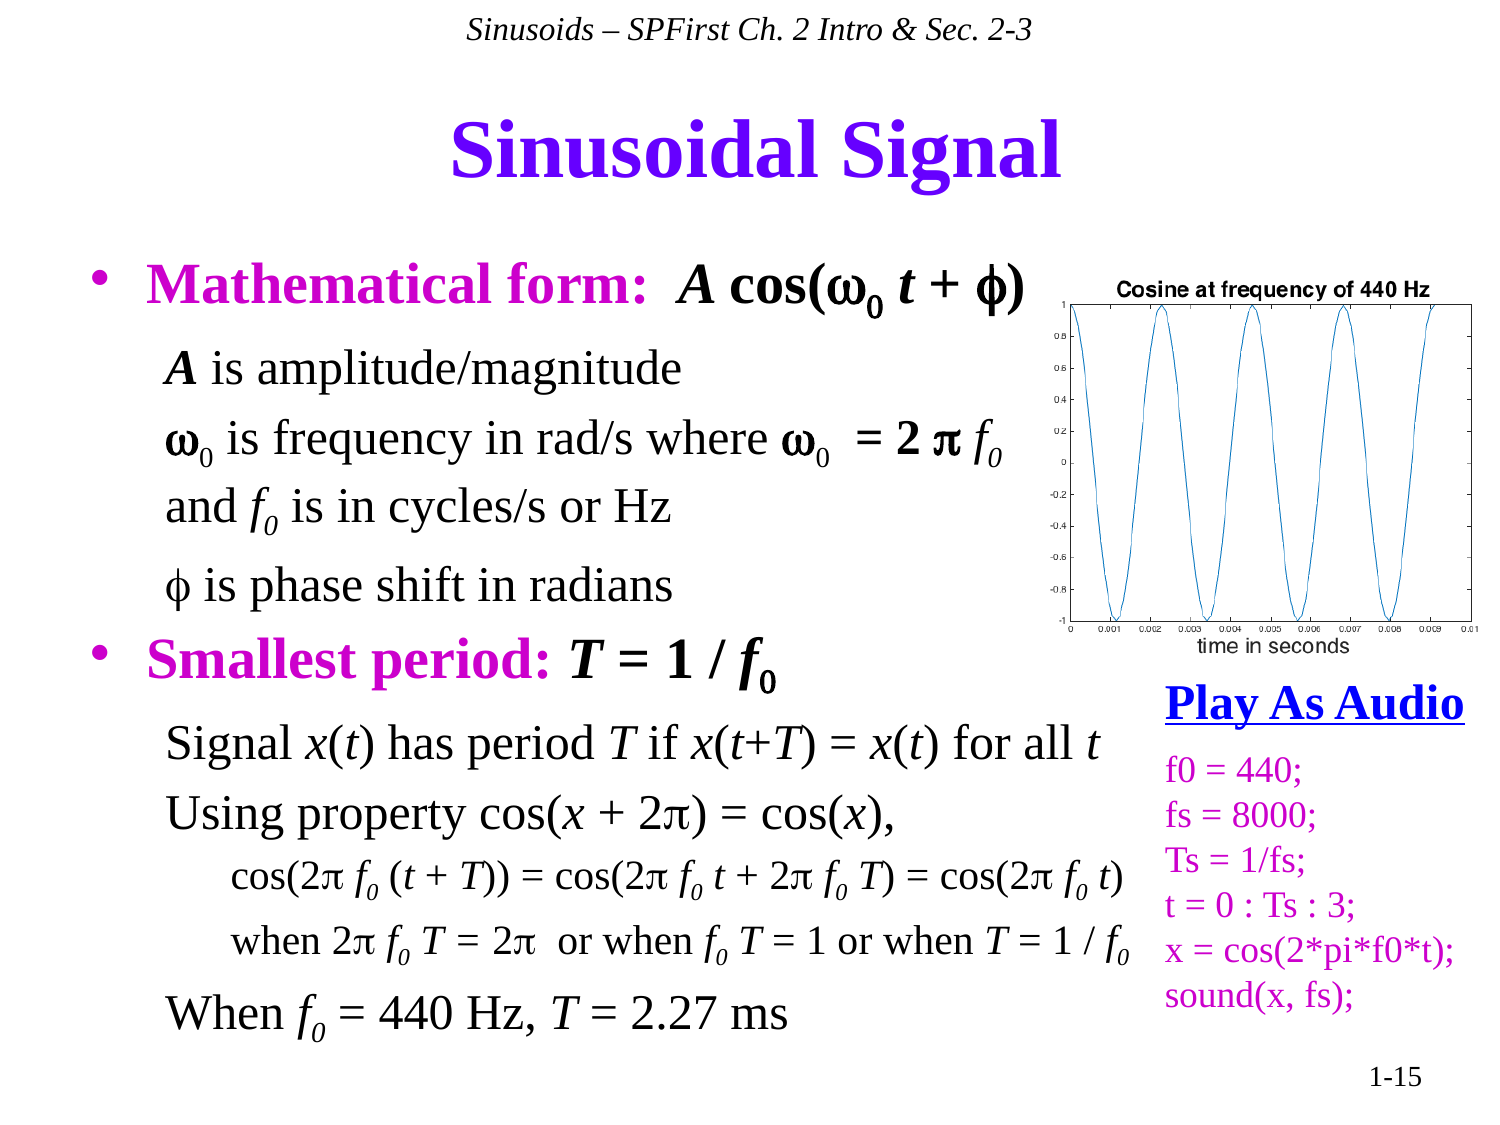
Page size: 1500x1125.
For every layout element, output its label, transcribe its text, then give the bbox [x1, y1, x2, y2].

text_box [1149, 662, 1488, 1026]
text_box Smallest period: T = 1 / f0 Signal x(t) has period T if x(t+T) = x(t) for all t Using property cos(x + 2p) = cos(x), cos(2p f0 (t + T)) = cos(2p f0 t + 2p f0 T) = cos(2p f0 t) when 2p f0 T = 2p or when f0 T = 1 or when T = 1 / f0 When f0 = 440 Hz, T = 2.27 ms [75, 612, 1150, 1050]
list Mathematical form: A cos(w0 t + f) A is amplitude/magnitude w0 is frequency in rad/s where w0 = 2 p f0 and f0 is in cycles/s or Hz f is phase shift in radians [75, 237, 1438, 612]
title Sinusoidal Signal [75, 55, 1438, 237]
slide_number 1-15 [1124, 1049, 1438, 1125]
picture [1032, 276, 1488, 663]
text_box Sinusoids – SPFirst Ch. 2 Intro & Sec. 2-3 [0, 0, 1500, 55]
